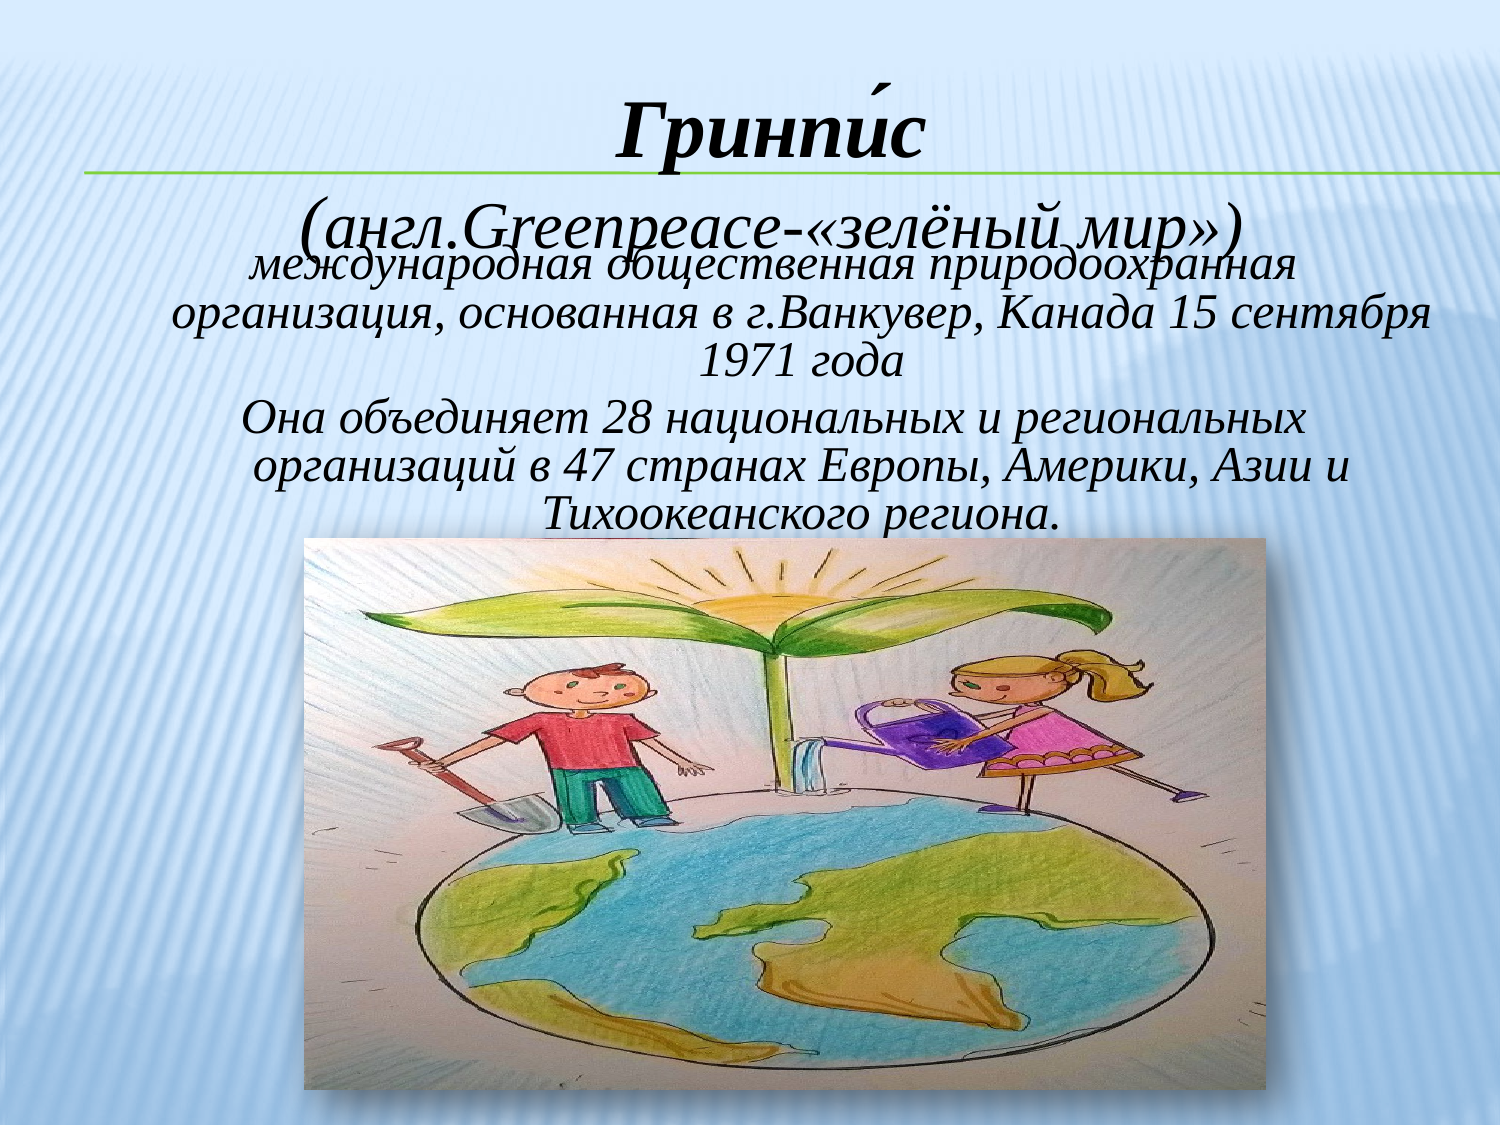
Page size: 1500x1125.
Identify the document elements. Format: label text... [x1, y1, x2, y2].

list международная общественная природоохранная организация, основанная в г.Ванкувер, Канада 15 сентября 1971 года Она объединяет 28 национальных и региональных организаций в 47 странах Европы, Америки, Азии и Тихоокеанского региона. [100, 234, 1447, 1094]
picture [304, 538, 1266, 1091]
list Гринпи́с (англ.Greenpeace-«зелёный мир») [183, 66, 1306, 234]
